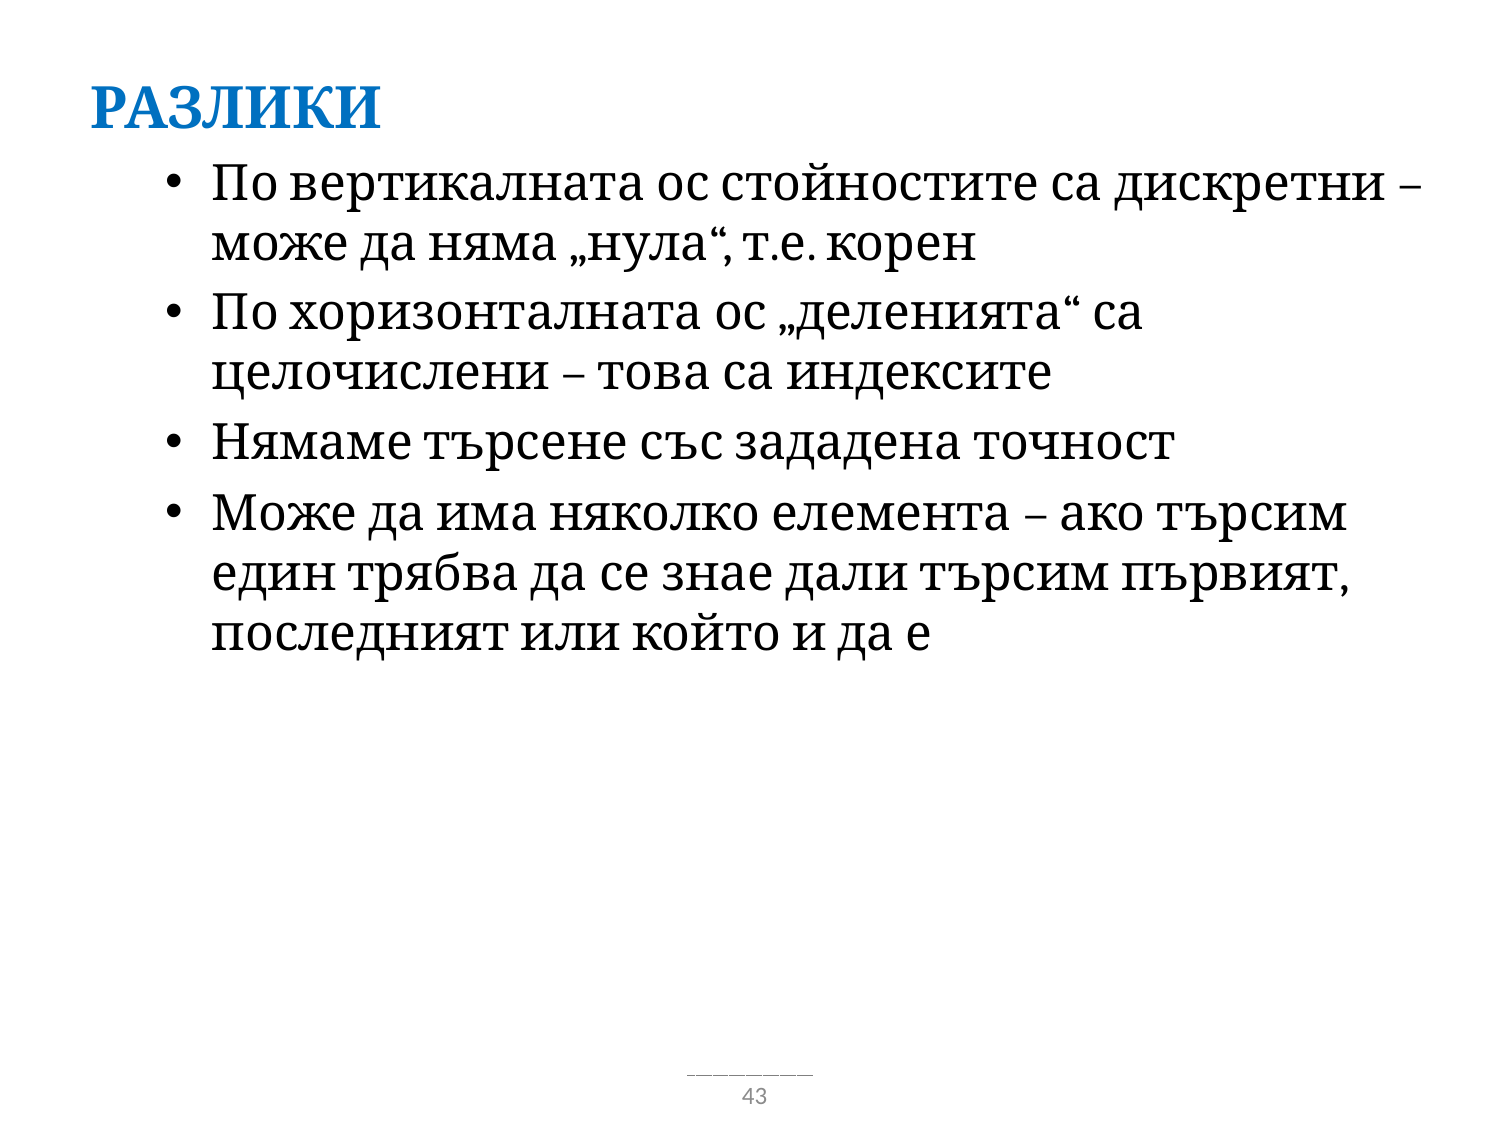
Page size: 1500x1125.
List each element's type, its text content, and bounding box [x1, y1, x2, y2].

slide_number 43 [579, 1065, 930, 1125]
list Разлики По вертикалната ос стойностите са дискретни – може да няма „нула“, т.е. корен По хоризонталната ос „деленията“ са целочислени – това са индексите Нямаме търсене със зададена точност Може да има няколко елемента – ако търсим един трябва да се знае дали търсим първият, последният или който и да е [75, 62, 1450, 1063]
